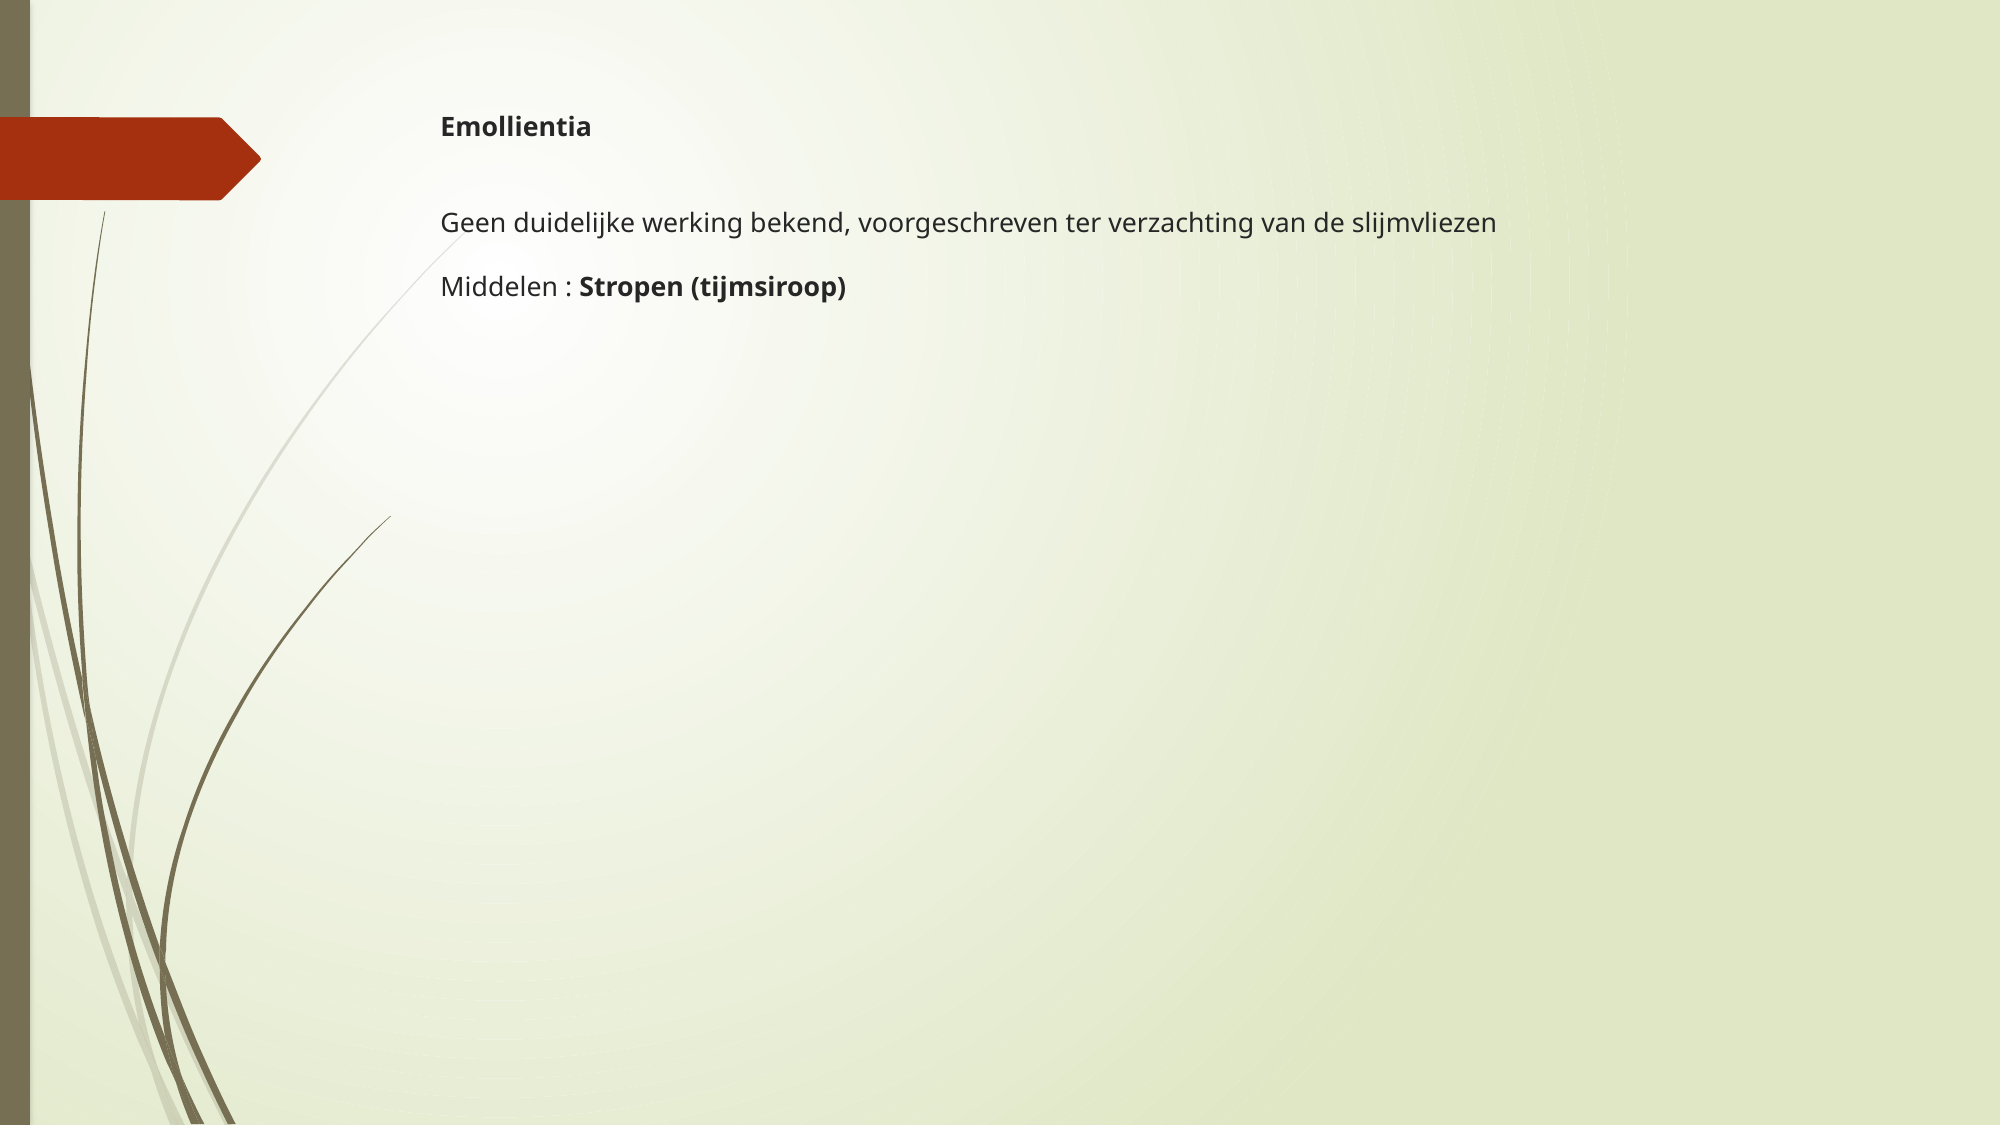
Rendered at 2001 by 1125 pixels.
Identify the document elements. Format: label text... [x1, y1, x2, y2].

title Emollientia Geen duidelijke werking bekend, voorgeschreven ter verzachting van de slijmvliezen Middelen : Stropen (tijmsiroop) [425, 102, 1888, 313]
